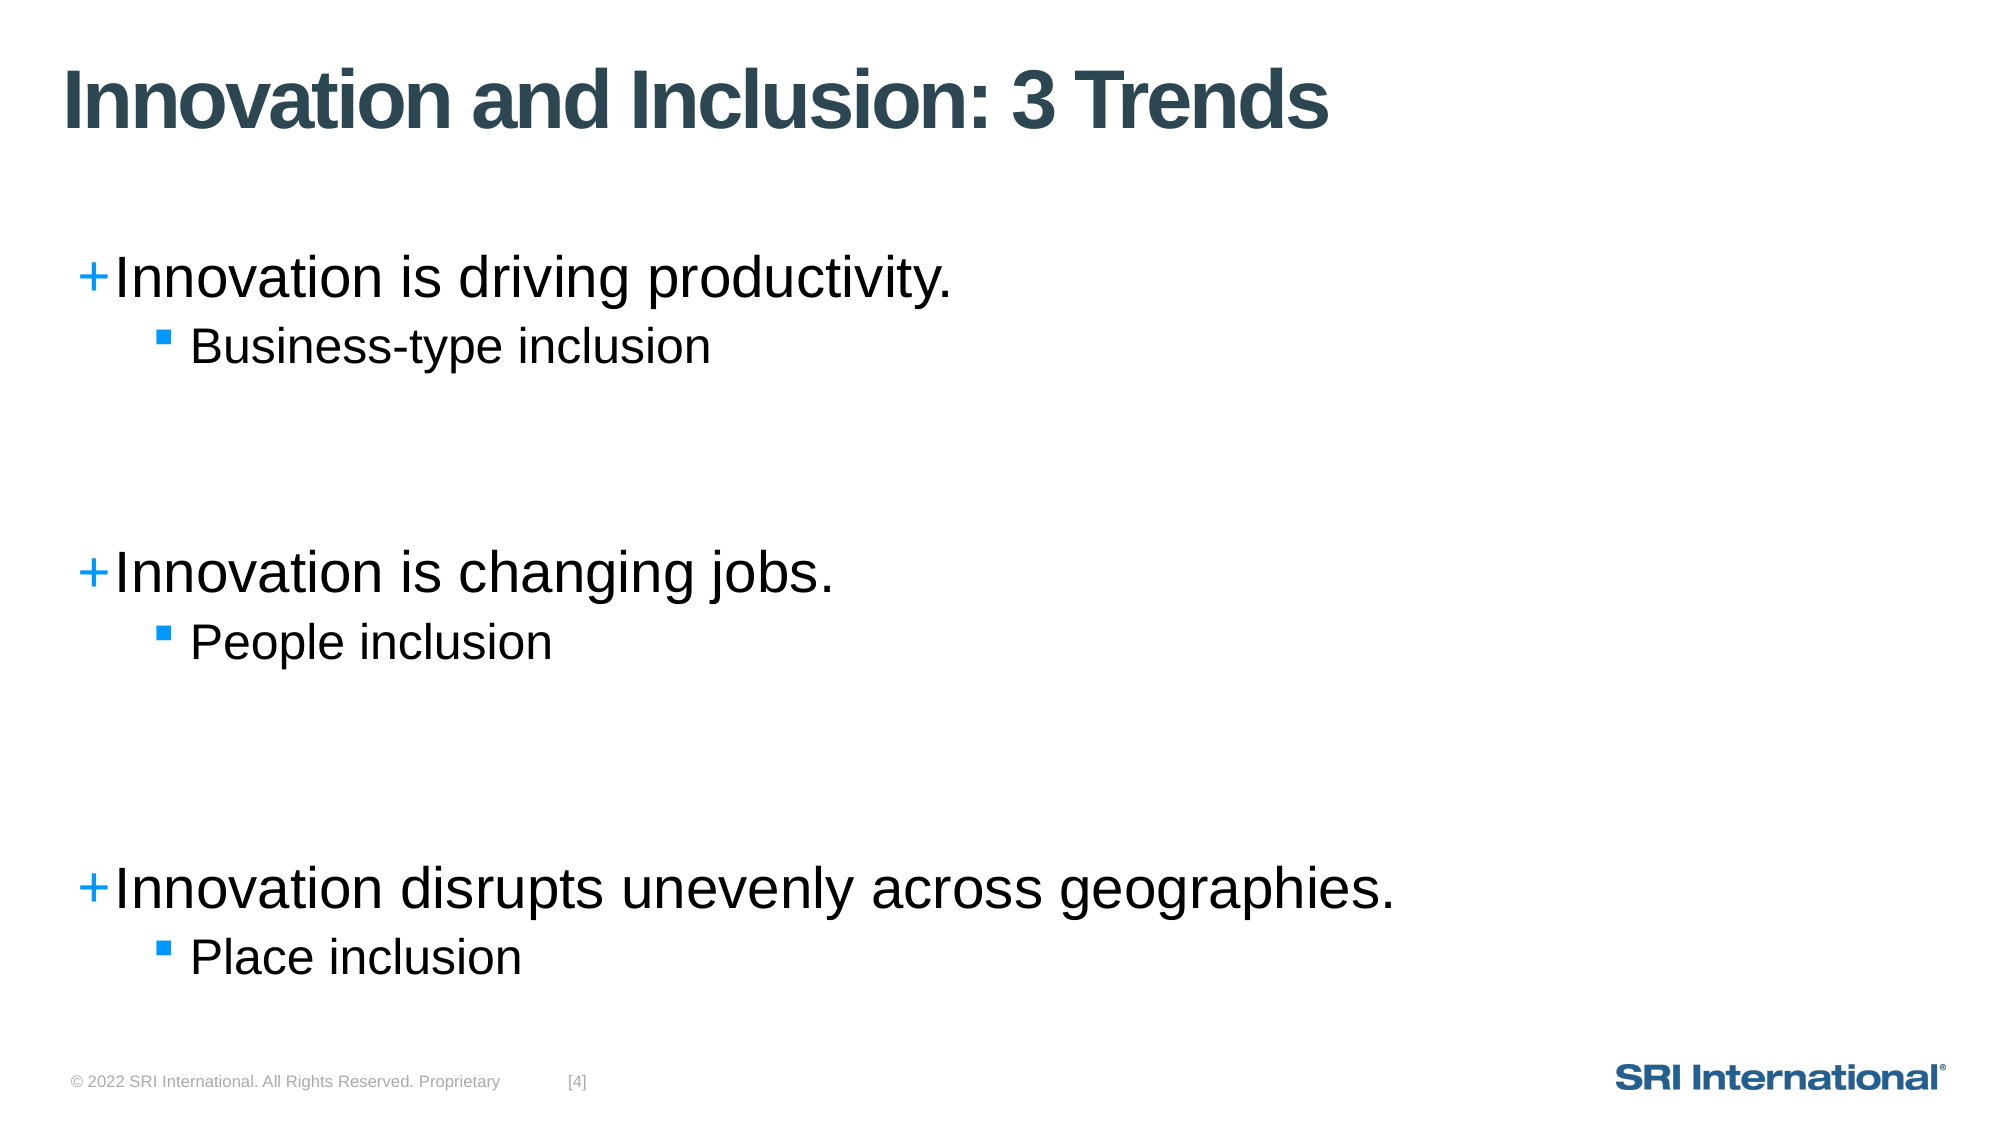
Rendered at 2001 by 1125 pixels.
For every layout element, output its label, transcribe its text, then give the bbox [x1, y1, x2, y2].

picture [1616, 1064, 1946, 1090]
title Innovation and Inclusion: 3 Trends [62, 56, 1938, 148]
list Innovation is driving productivity. Business-type inclusion Innovation is changing jobs. People inclusion Innovation disrupts unevenly across geographies. Place inclusion [62, 148, 1938, 1072]
